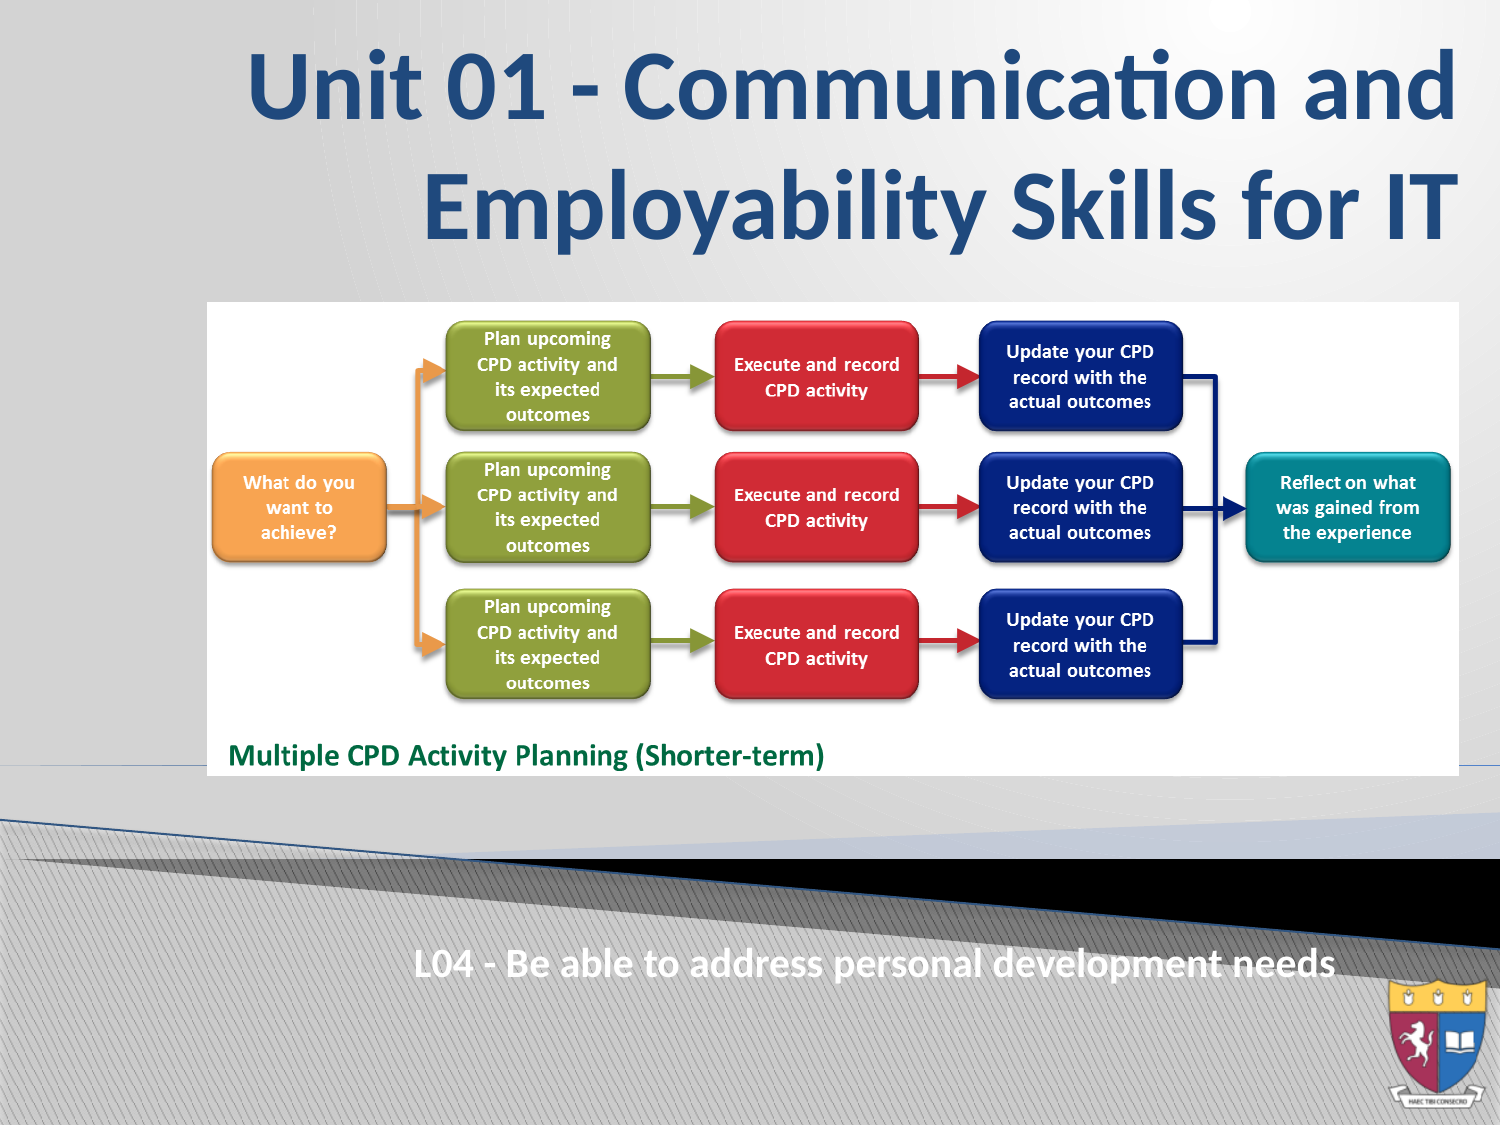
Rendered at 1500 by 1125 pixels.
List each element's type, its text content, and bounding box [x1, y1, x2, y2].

picture [5, 859, 1228, 928]
title Unit 01 - Communication and Employability Skills for IT [41, 95, 1475, 268]
subtitle L04 - Be able to address personal development needs [142, 928, 1365, 1125]
picture [207, 302, 1459, 776]
picture [1365, 939, 1500, 1114]
